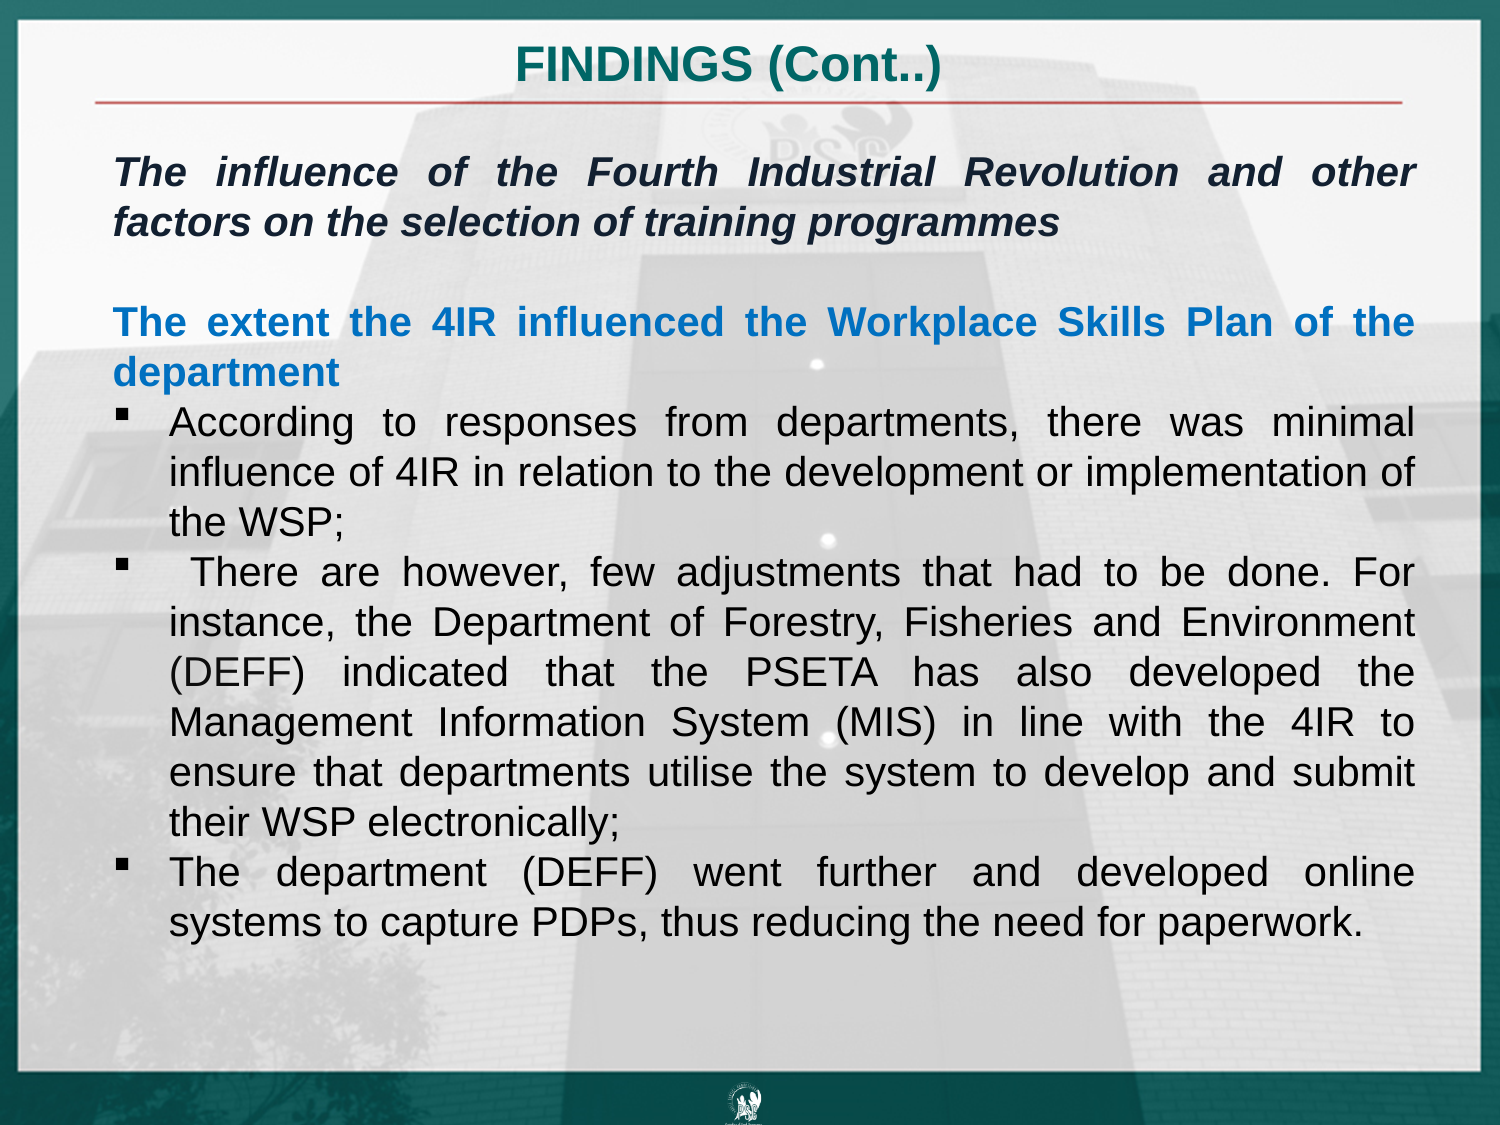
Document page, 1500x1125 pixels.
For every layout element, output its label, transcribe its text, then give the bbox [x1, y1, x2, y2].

slide_number 27 [1080, 1012, 1431, 1073]
text_box FINDINGS (Cont..) [88, 16, 1402, 101]
text_box The influence of the Fourth Industrial Revolution and other factors on the selection of training programmes The extent the 4IR influenced the Workplace Skills Plan of the department According to responses from departments, there was minimal influence of 4IR in relation to the development or implementation of the WSP; There are however, few adjustments that had to be done. For instance, the Department of Forestry, Fisheries and Environment (DEFF) indicated that the PSETA has also developed the Management Information System (MIS) in line with the 4IR to ensure that departments utilise the system to develop and submit their WSP electronically; The department (DEFF) went further and developed online systems to capture PDPs, thus reducing the need for paperwork. [88, 137, 1431, 1002]
picture [0, 0, 1500, 1125]
